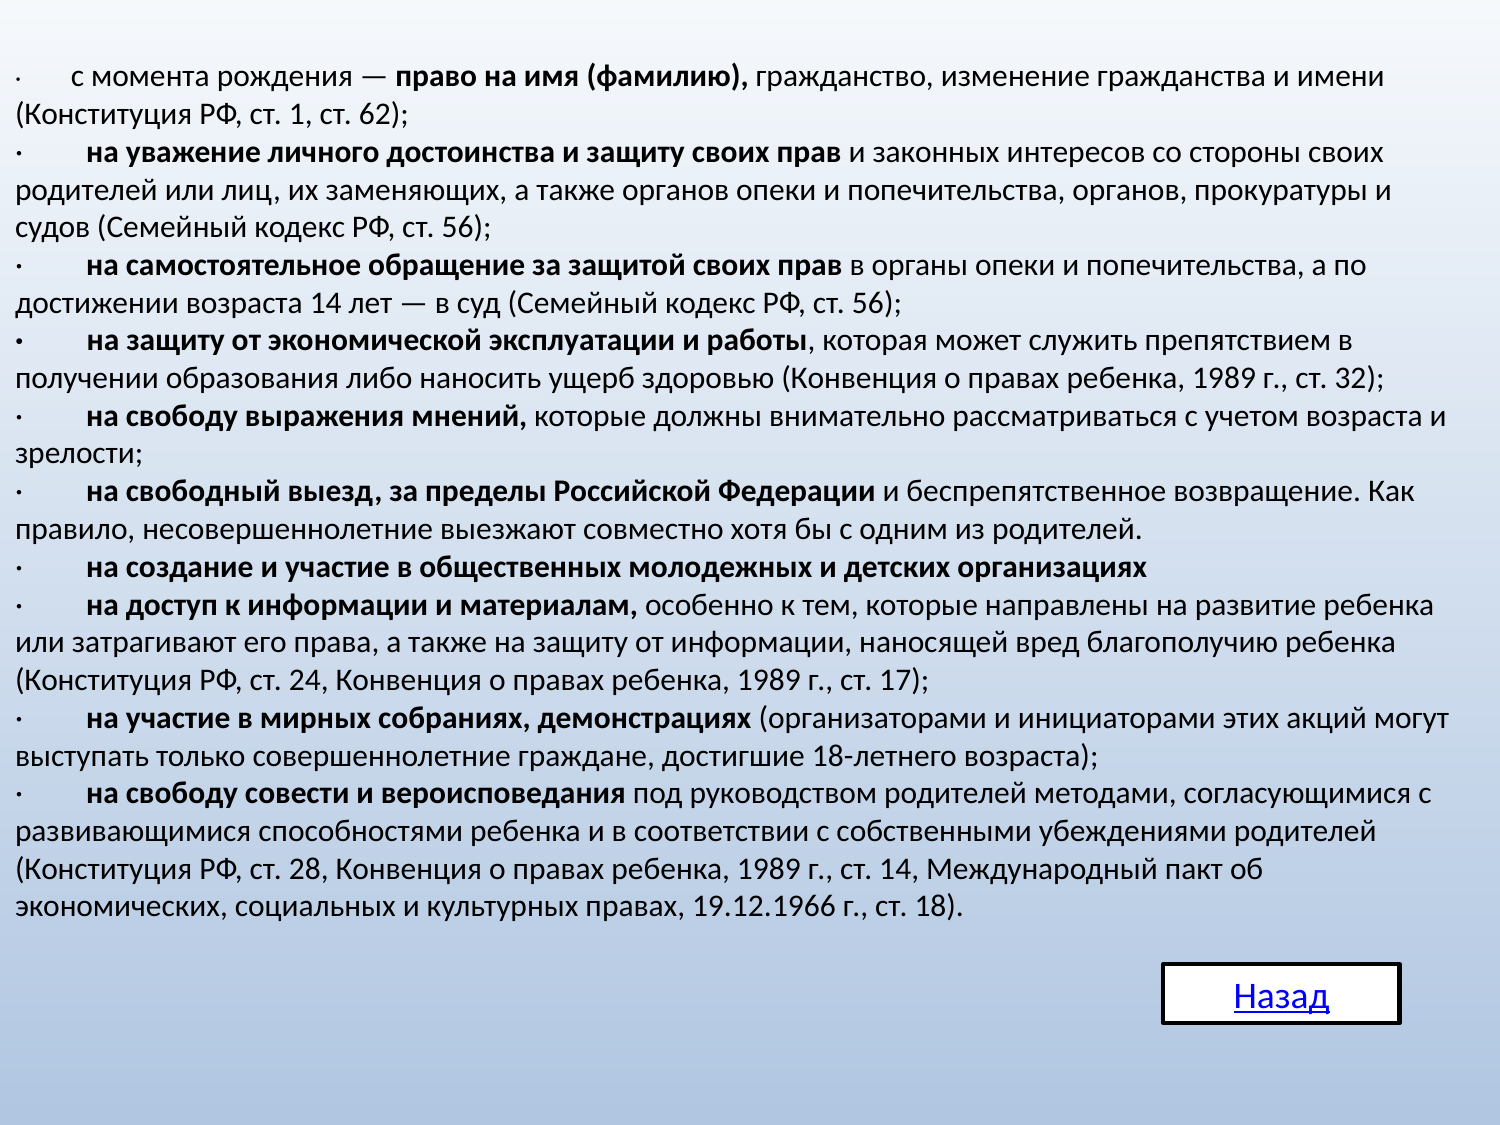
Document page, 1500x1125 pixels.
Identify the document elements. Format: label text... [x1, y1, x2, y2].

list · с момента рождения — право на имя (фамилию), гражданство, изменение гражданства и имени (Конституция РФ, ст. 1, ст. 62); · на уважение личного достоинства и защиту своих прав и законных интересов со стороны своих родителей или лиц, их заменяющих, а также органов опеки и попечительства, органов, прокуратуры и судов (Семейный кодекс РФ, ст. 56); · на самостоятельное обращение за защитой своих прав в органы опеки и попечи­тельства, а по достижении возраста 14 лет — в суд (Семейный кодекс РФ, ст. 56); · на защиту от экономической эксплуатации и работы, которая может служить препятствием в получении образования либо наносить ущерб здоровью (Конвенция о правах ребенка, 1989 г., ст. 32); · на свободу выражения мнений, которые должны внимательно рассматриваться с учетом возраста и зрелости; · на свободный выезд, за пределы Российской Федерации и беспрепятственное возвращение. Как правило, несовершеннолетние выезжают совместно хотя бы с одним из родителей. · на создание и участие в общественных молодежных и детских организациях · на доступ к информации и материалам, особенно к тем, которые направлены на развитие ребенка или затрагивают его права, а также на защиту от информации, наносящей вред благополучию ребенка (Конституция РФ, ст. 24, Конвенция о правах ребенка, 1989 г., ст. 17); · на участие в мирных собраниях, демонстрациях (организаторами и инициатора­ми этих акций могут выступать только совершеннолетние граждане, достигшие 18-летнего возраста); · на свободу совести и вероисповедания под руководством родителей методами, согласующимися с развивающимися способностями ребенка и в соответствии с собственными убеждениями родителей (Конституция РФ, ст. 28, Конвенция о правах ребенка, 1989 г., ст. 14, Международный пакт об экономических, социальных и культурных правах, 19.12.1966 г., ст. 18). [0, 30, 1483, 1005]
text_box Назад [1161, 962, 1402, 1025]
